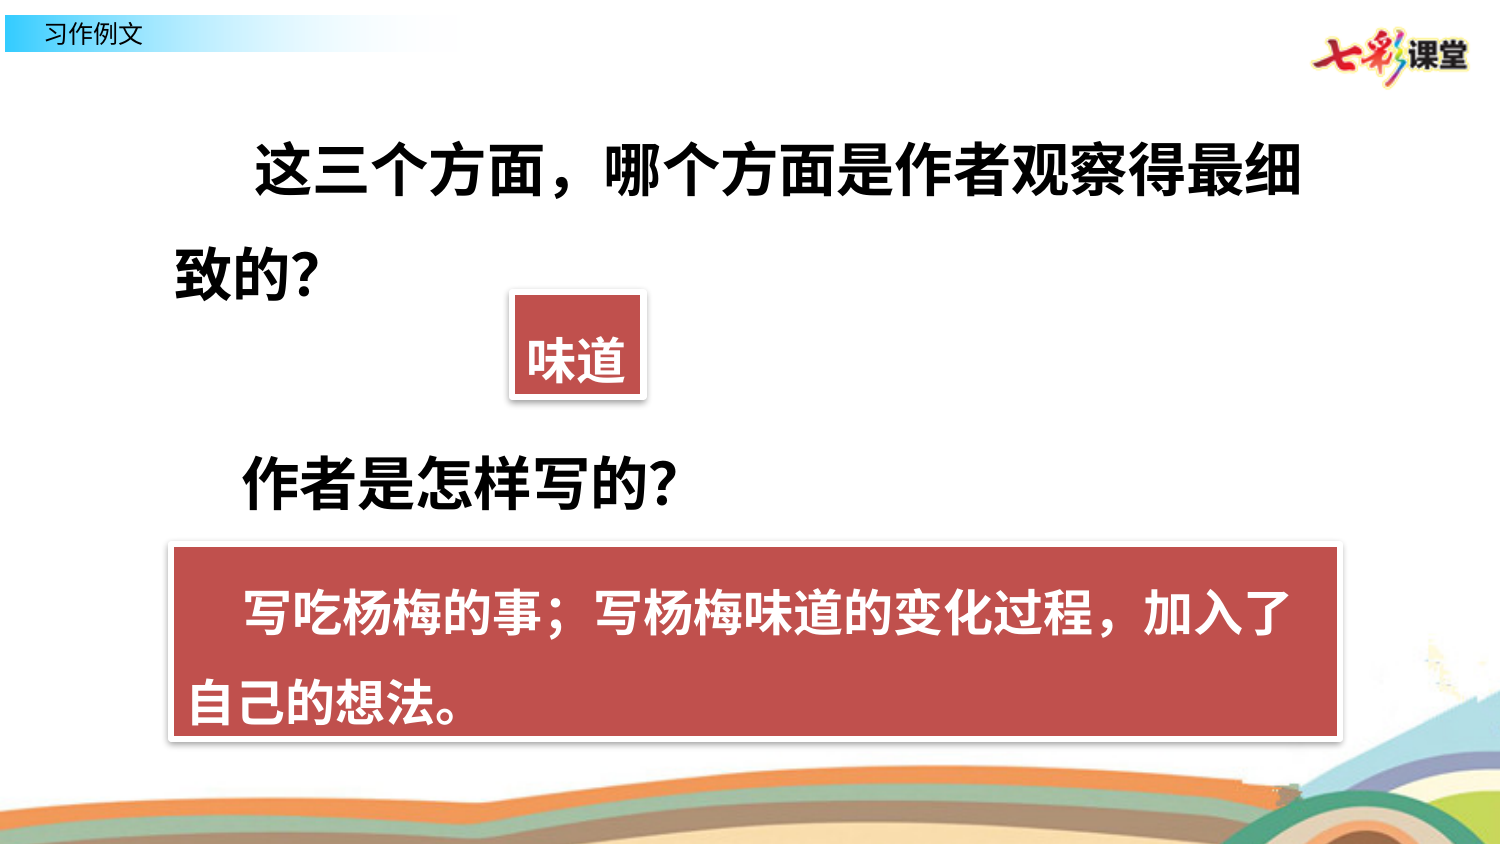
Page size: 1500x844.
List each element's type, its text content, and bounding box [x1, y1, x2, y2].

text_box 这三个方面，哪个方面是作者观察得最细致的？ 作者是怎样写的？ [159, 90, 1353, 525]
picture [1308, 14, 1477, 95]
text_box 写吃杨梅的事；写杨梅味道的变化过程，加入了自己的想法。 [168, 541, 1343, 742]
text_box 味道 [509, 289, 647, 400]
picture [0, 572, 1500, 844]
